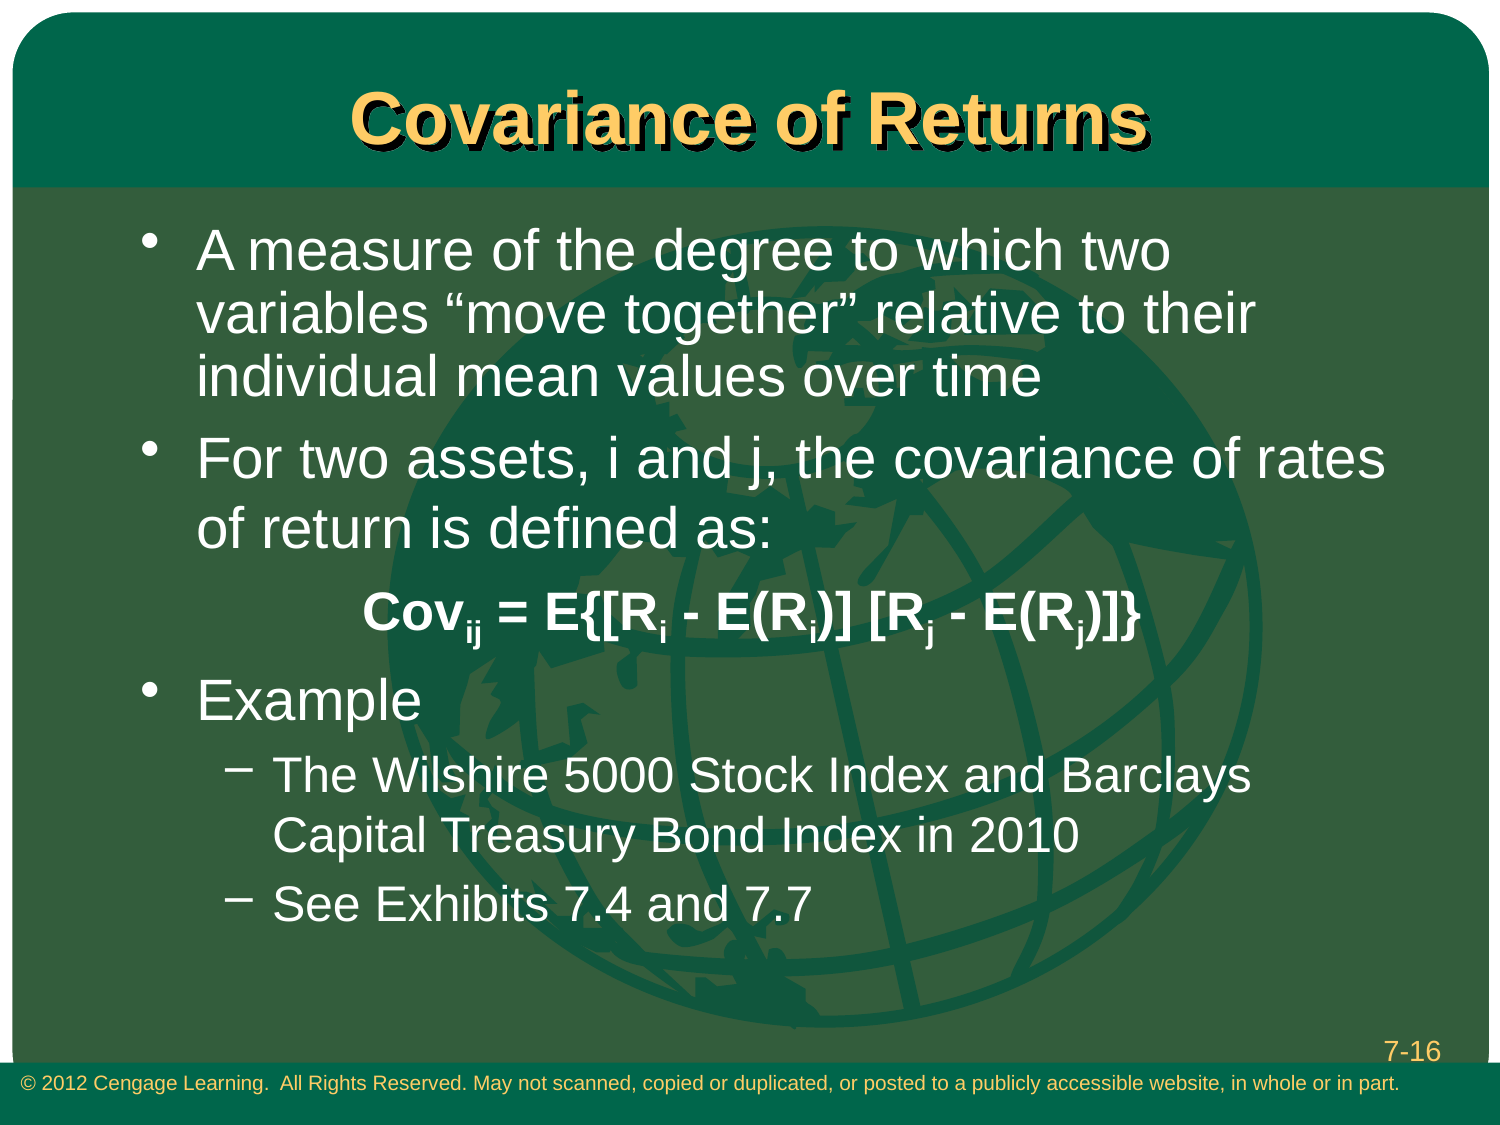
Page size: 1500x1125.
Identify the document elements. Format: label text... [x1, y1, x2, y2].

title Covariance of Returns [75, 37, 1425, 193]
footer © 2012 Cengage Learning. All Rights Reserved. May not scanned, copied or duplicated, or posted to a publicly accessible website, in whole or in part. [0, 1062, 1500, 1125]
slide_number 7-16 [1325, 1025, 1500, 1062]
list A measure of the degree to which two variables “move together” relative to their individual mean values over time For two assets, i and j, the covariance of rates of return is defined as: Covij = E{[Ri - E(Ri)] [Rj - E(Rj)]} Example The Wilshire 5000 Stock Index and Barclays Capital Treasury Bond Index in 2010 See Exhibits 7.4 and 7.7 [125, 212, 1425, 1013]
